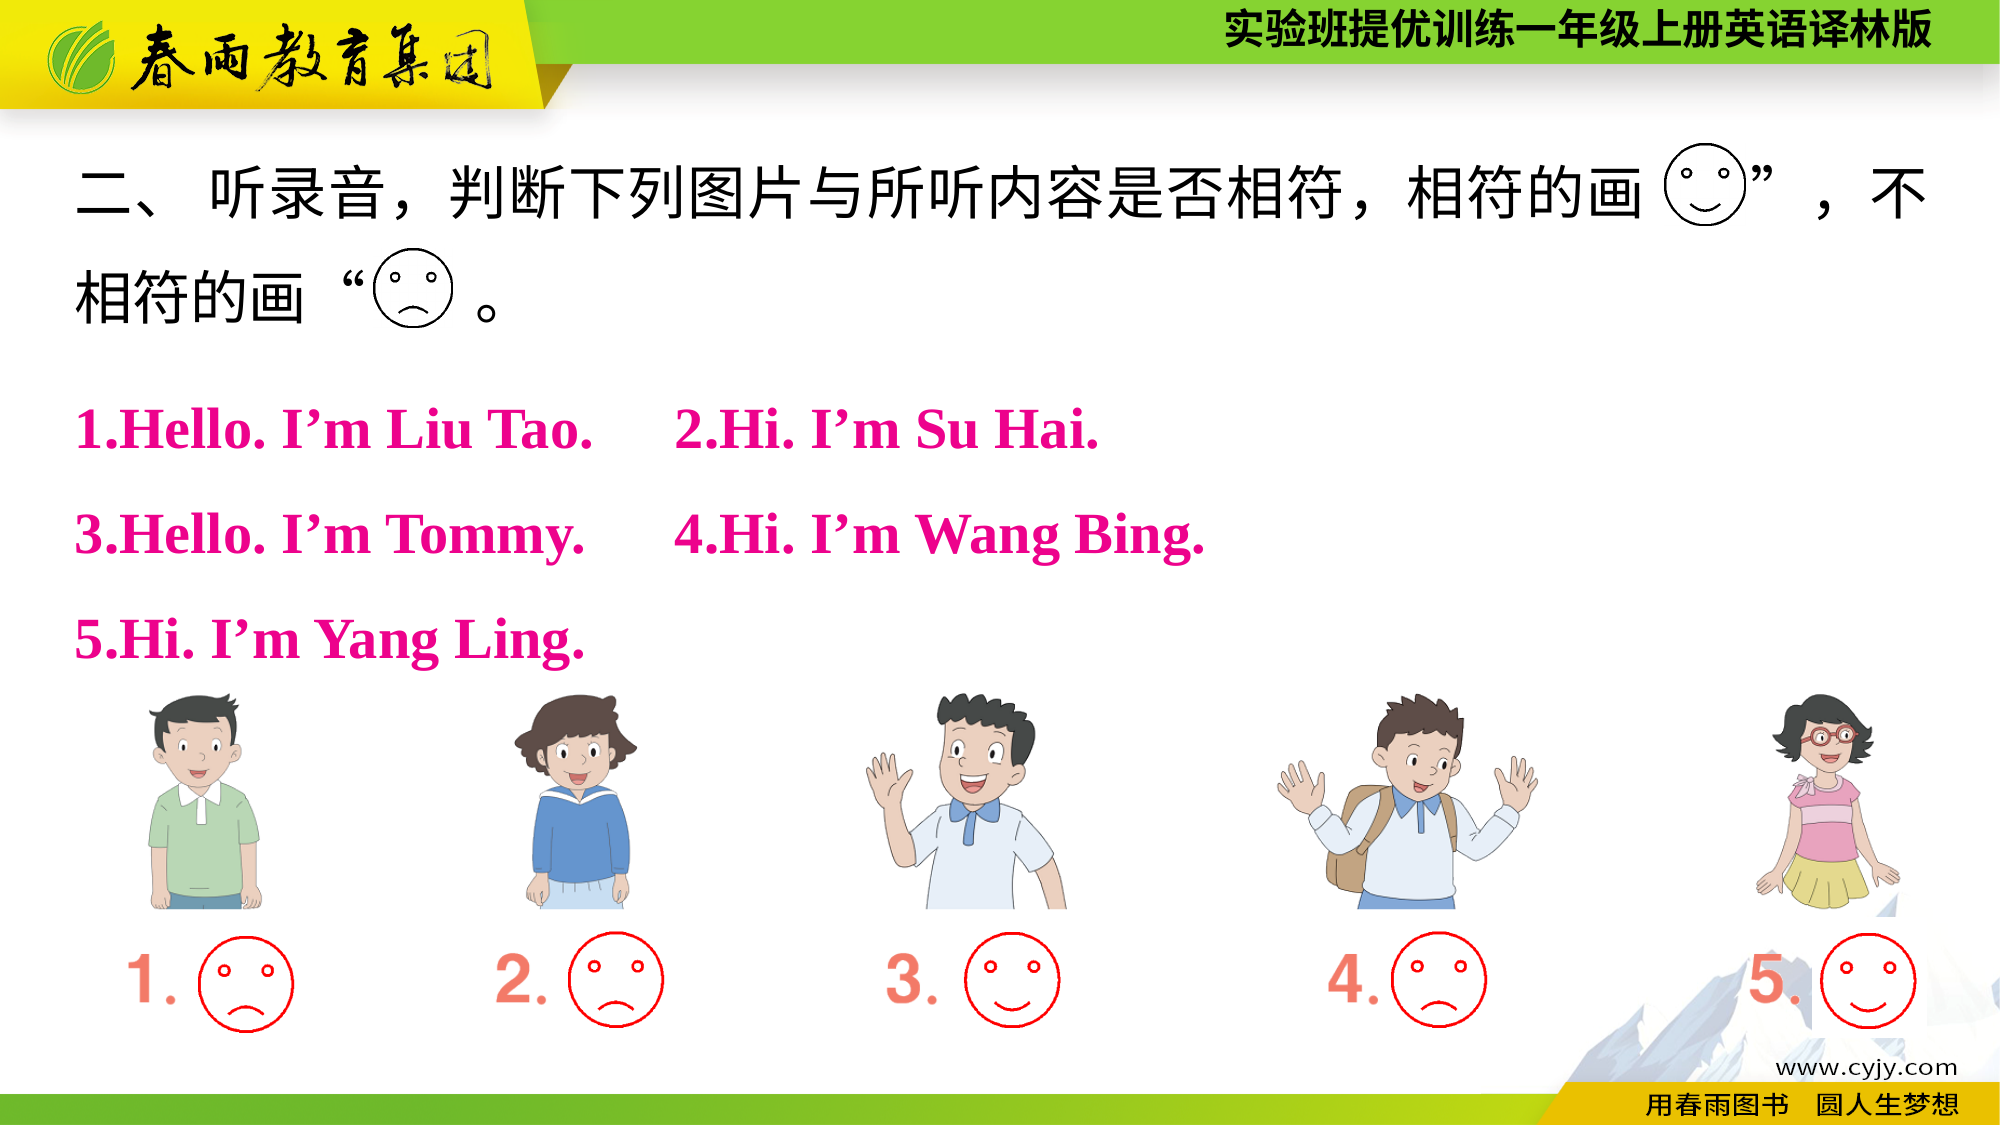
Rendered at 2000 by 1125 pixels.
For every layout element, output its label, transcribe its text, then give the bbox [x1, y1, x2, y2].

text_box 1.Hello. I’m Liu Tao. 2.Hi. I’m Su Hai. 3.Hello. I’m Tommy. 4.Hi. I’m Wang Bing. 5.Hi. I’m Yang Ling. [59, 347, 1944, 678]
list 二、 听录音，判断下列图片与所听内容是否相符，相符的画“ ”，不相符的画“ ”。 [59, 113, 1944, 328]
picture [0, 0, 2000, 1125]
